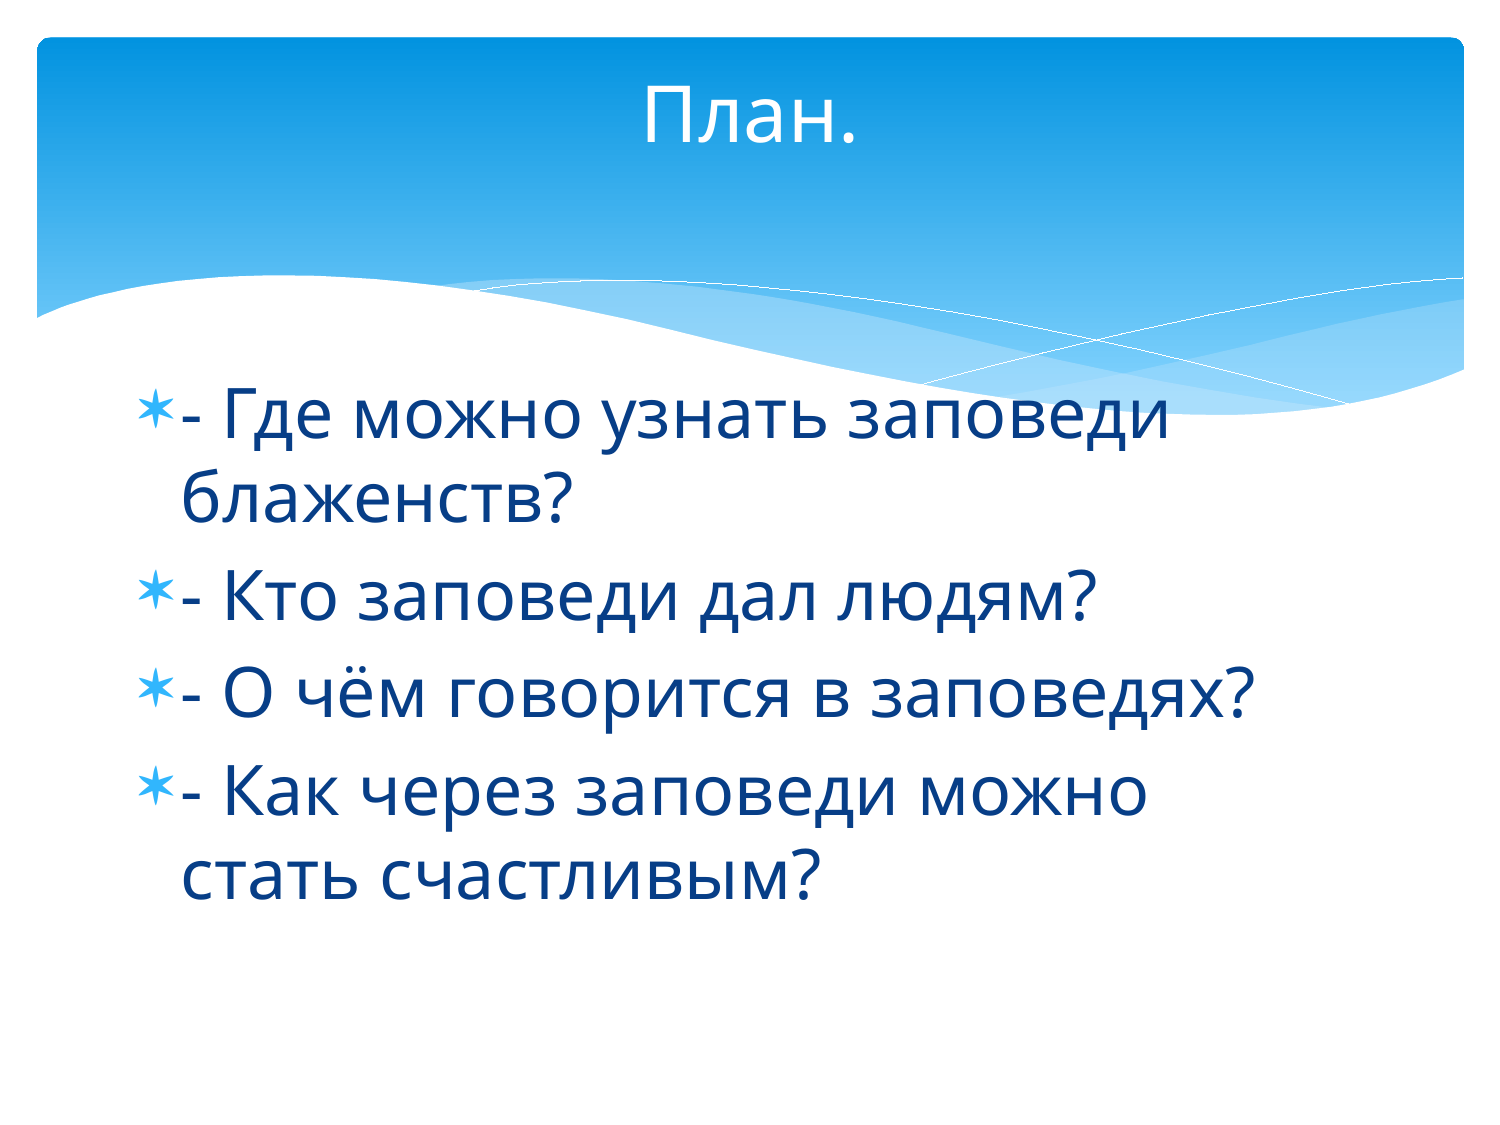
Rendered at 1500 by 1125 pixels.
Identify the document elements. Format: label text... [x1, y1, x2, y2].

title План. [75, 55, 1425, 261]
list - Где можно узнать заповеди блаженств? - Кто заповеди дал людям? - О чём говорится в заповедях? - Как через заповеди можно стать счастливым? [123, 361, 1340, 928]
